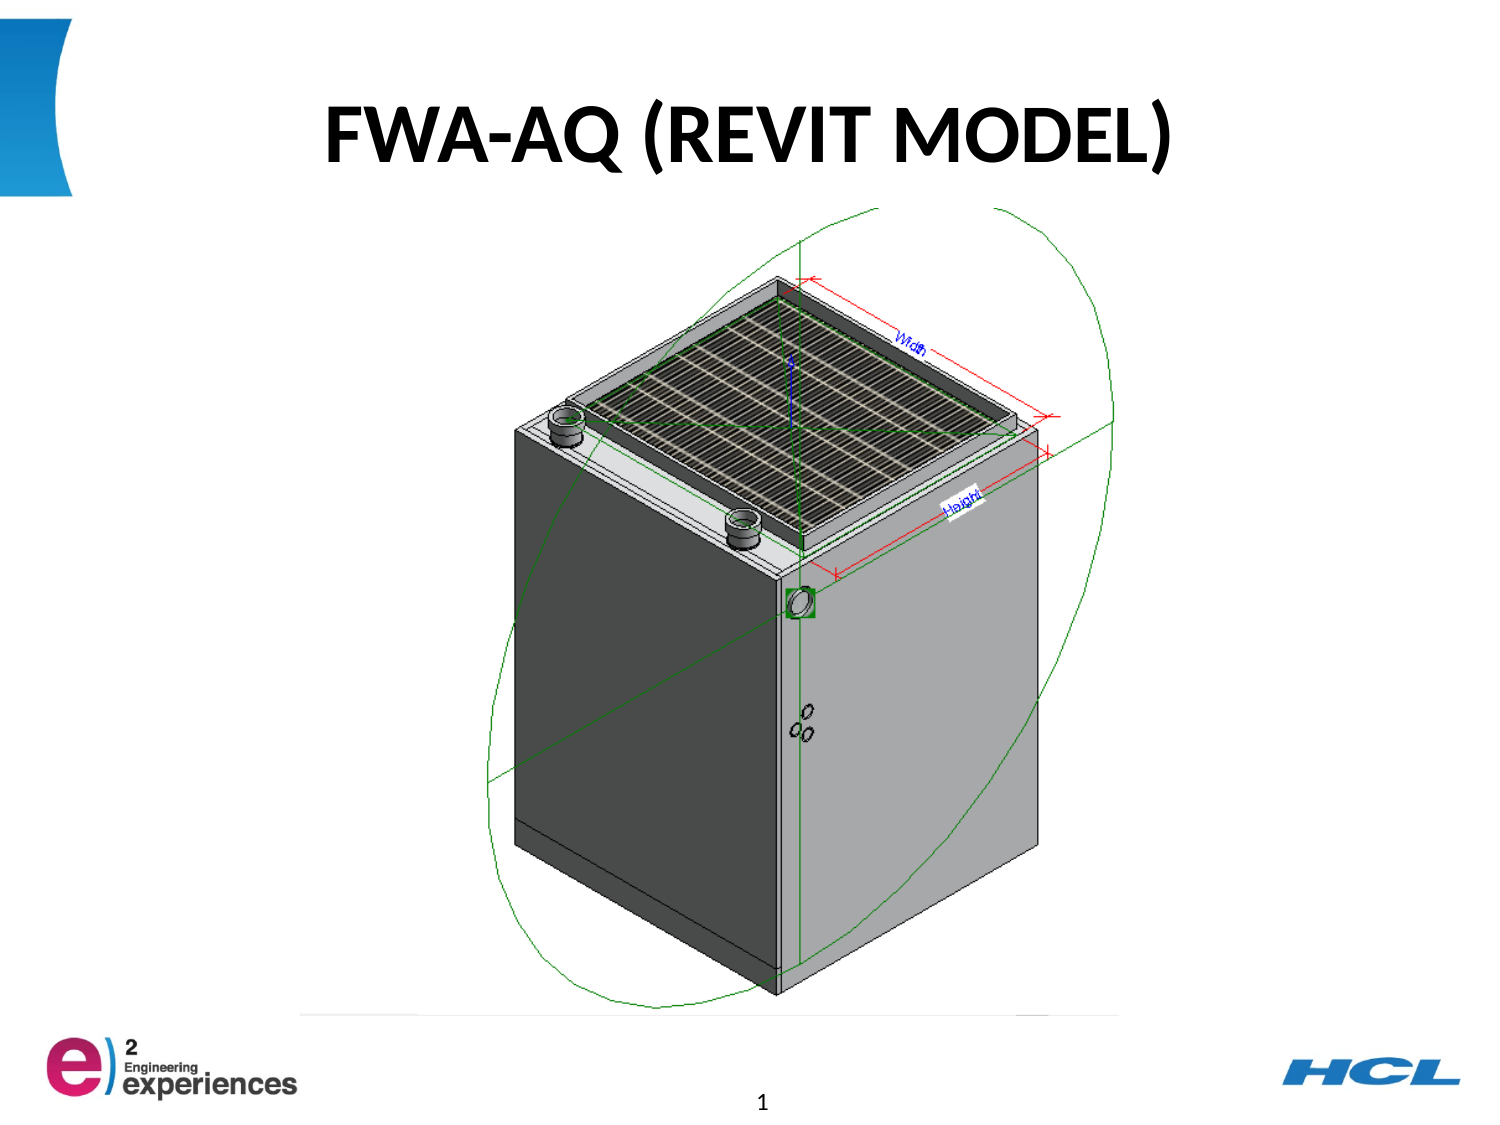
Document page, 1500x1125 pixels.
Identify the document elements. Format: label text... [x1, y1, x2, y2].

picture [0, 0, 1500, 1125]
title FWA-AQ (REVIT MODEL) [75, 34, 1425, 222]
